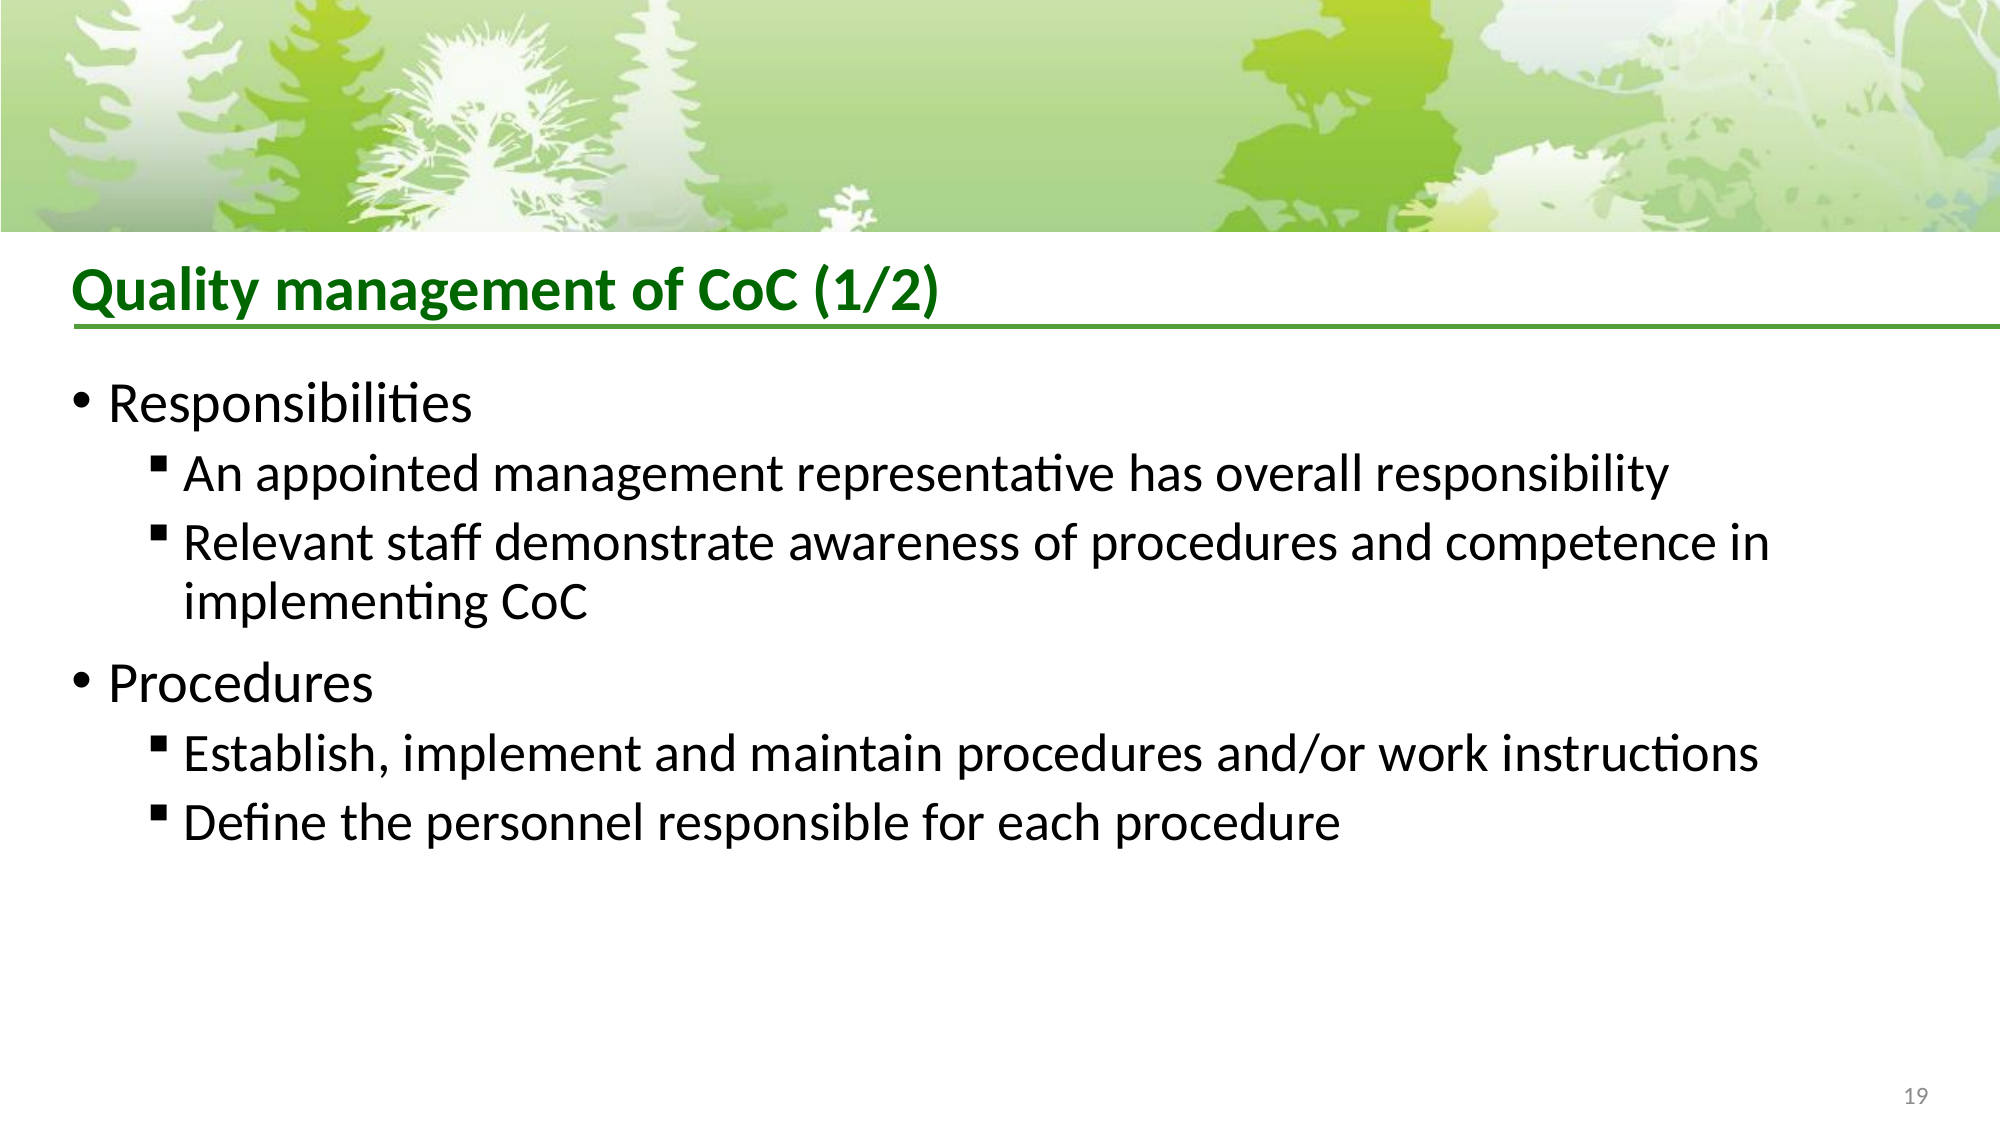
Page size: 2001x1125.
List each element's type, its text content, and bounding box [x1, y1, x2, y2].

title Quality management of CoC (1/2) [56, 181, 1782, 364]
picture [0, 0, 2000, 232]
slide_number 19 [1493, 1065, 1944, 1125]
list Responsibilities An appointed management representative has overall responsibility Relevant staff demonstrate awareness of procedures and competence in implementing CoC Procedures Establish, implement and maintain procedures and/or work instructions Define the personnel responsible for each procedure [56, 364, 1944, 970]
